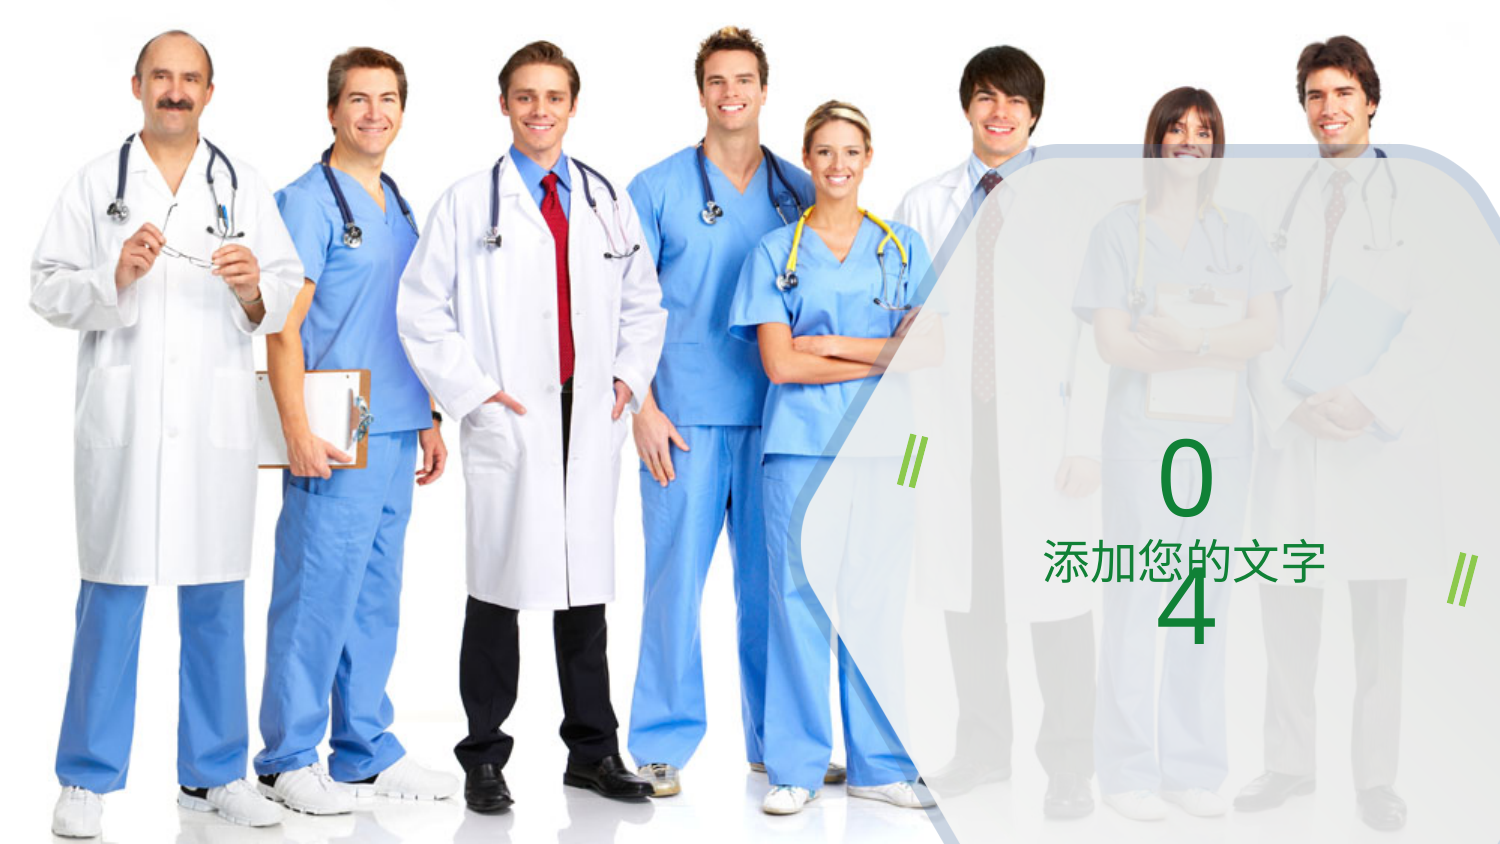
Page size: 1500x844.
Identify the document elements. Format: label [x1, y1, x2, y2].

text_box [899, 434, 926, 488]
text_box [1449, 552, 1476, 607]
picture [787, 144, 1500, 844]
text_box [0, 0, 1500, 844]
